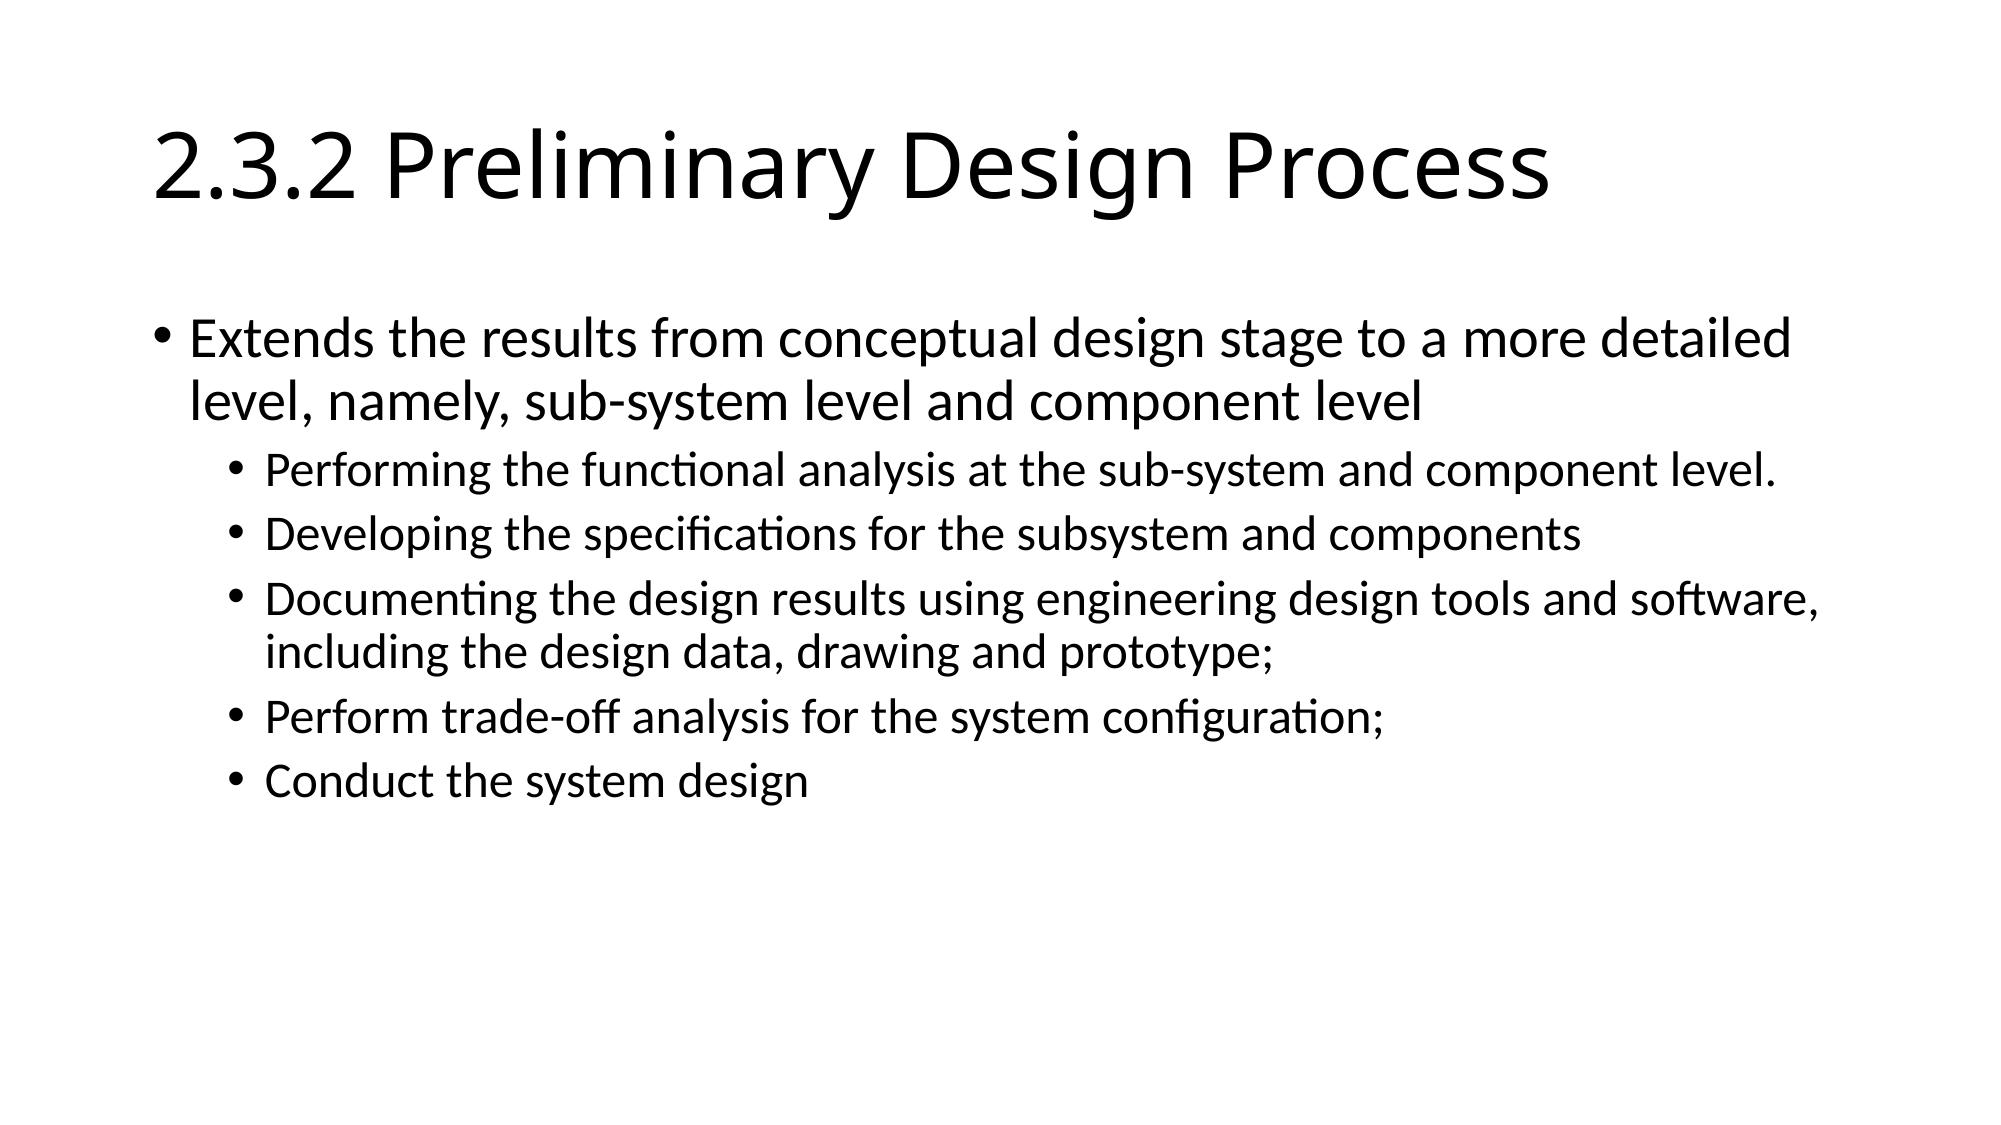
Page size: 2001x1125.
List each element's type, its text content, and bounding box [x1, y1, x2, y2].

title 2.3.2 Preliminary Design Process [137, 59, 1863, 278]
list Extends the results from conceptual design stage to a more detailed level, namely, sub-system level and component level Performing the functional analysis at the sub-system and component level. Developing the specifications for the subsystem and components Documenting the design results using engineering design tools and software, including the design data, drawing and prototype; Perform trade-off analysis for the system configuration; Conduct the system design [137, 299, 1863, 1014]
